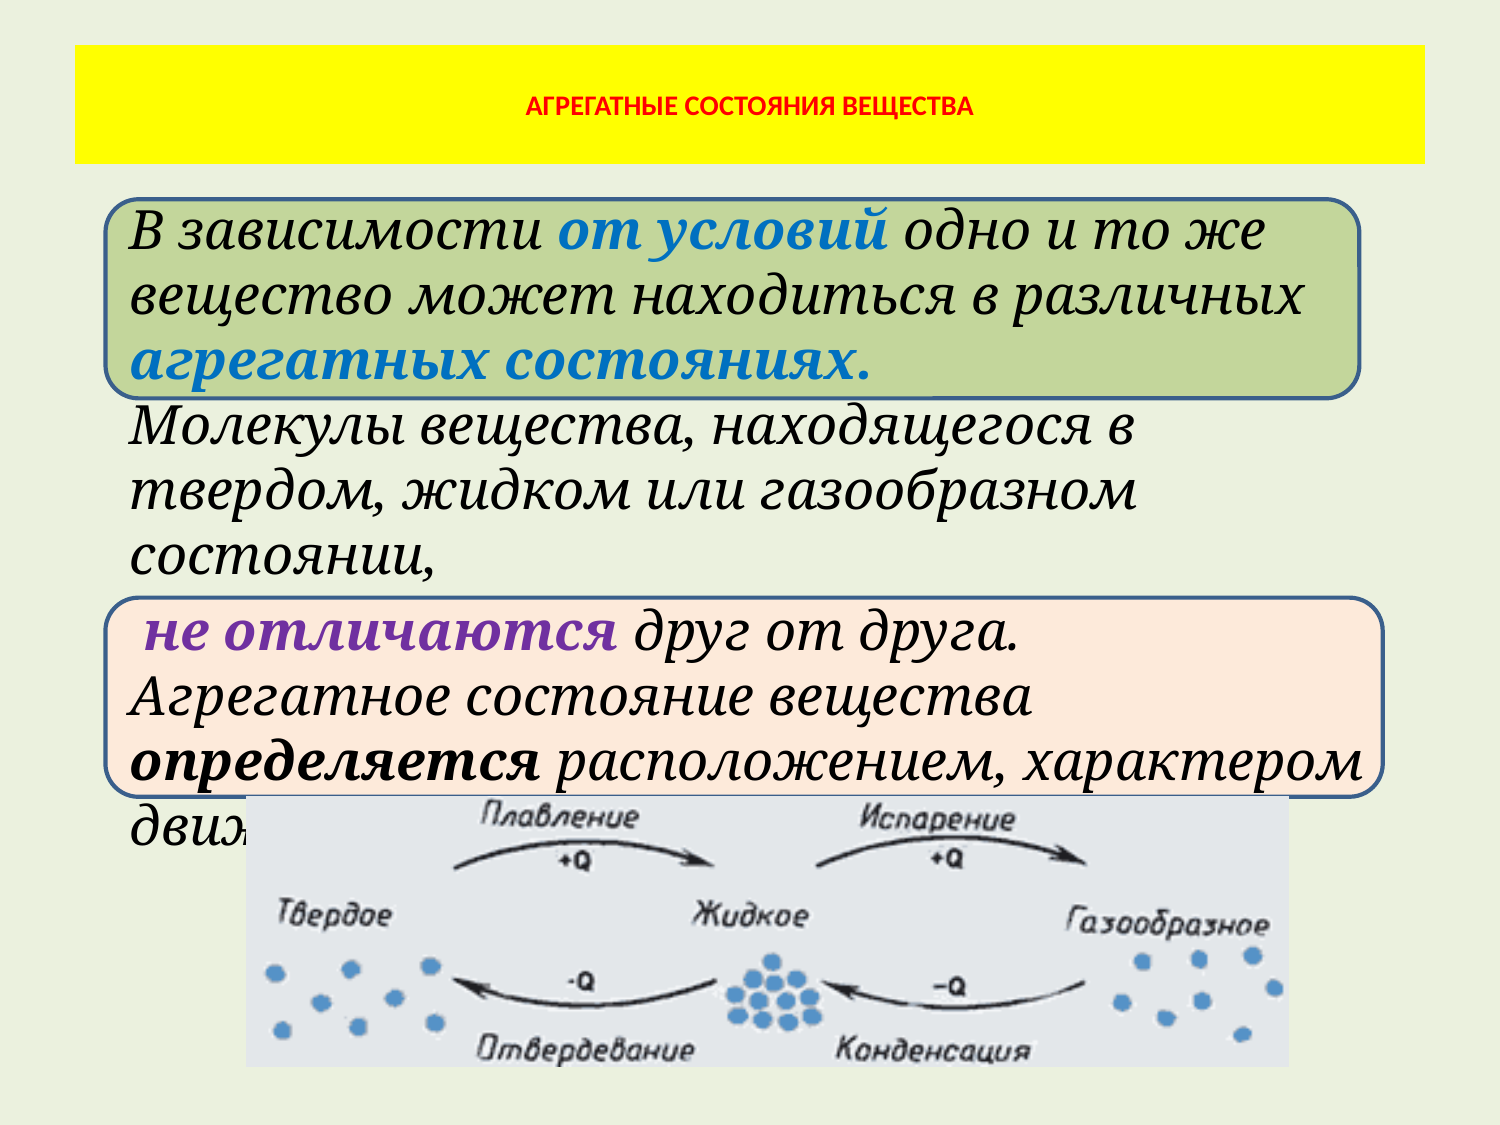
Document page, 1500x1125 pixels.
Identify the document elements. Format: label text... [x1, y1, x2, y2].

picture [245, 796, 1290, 1067]
title АГРЕГАТНЫЕ СОСТОЯНИЯ ВЕЩЕСТВА [75, 45, 1425, 164]
list В зависимости от условий одно и то же вещество может находиться в различных агрегатных состояниях. Молекулы вещества, находящегося в твердом, жидком или газообразном состоянии, не отличаются друг от друга. Агрегатное состояние вещества определяется расположением, характером движения и взаимодействия молекул. [58, 187, 1425, 1102]
